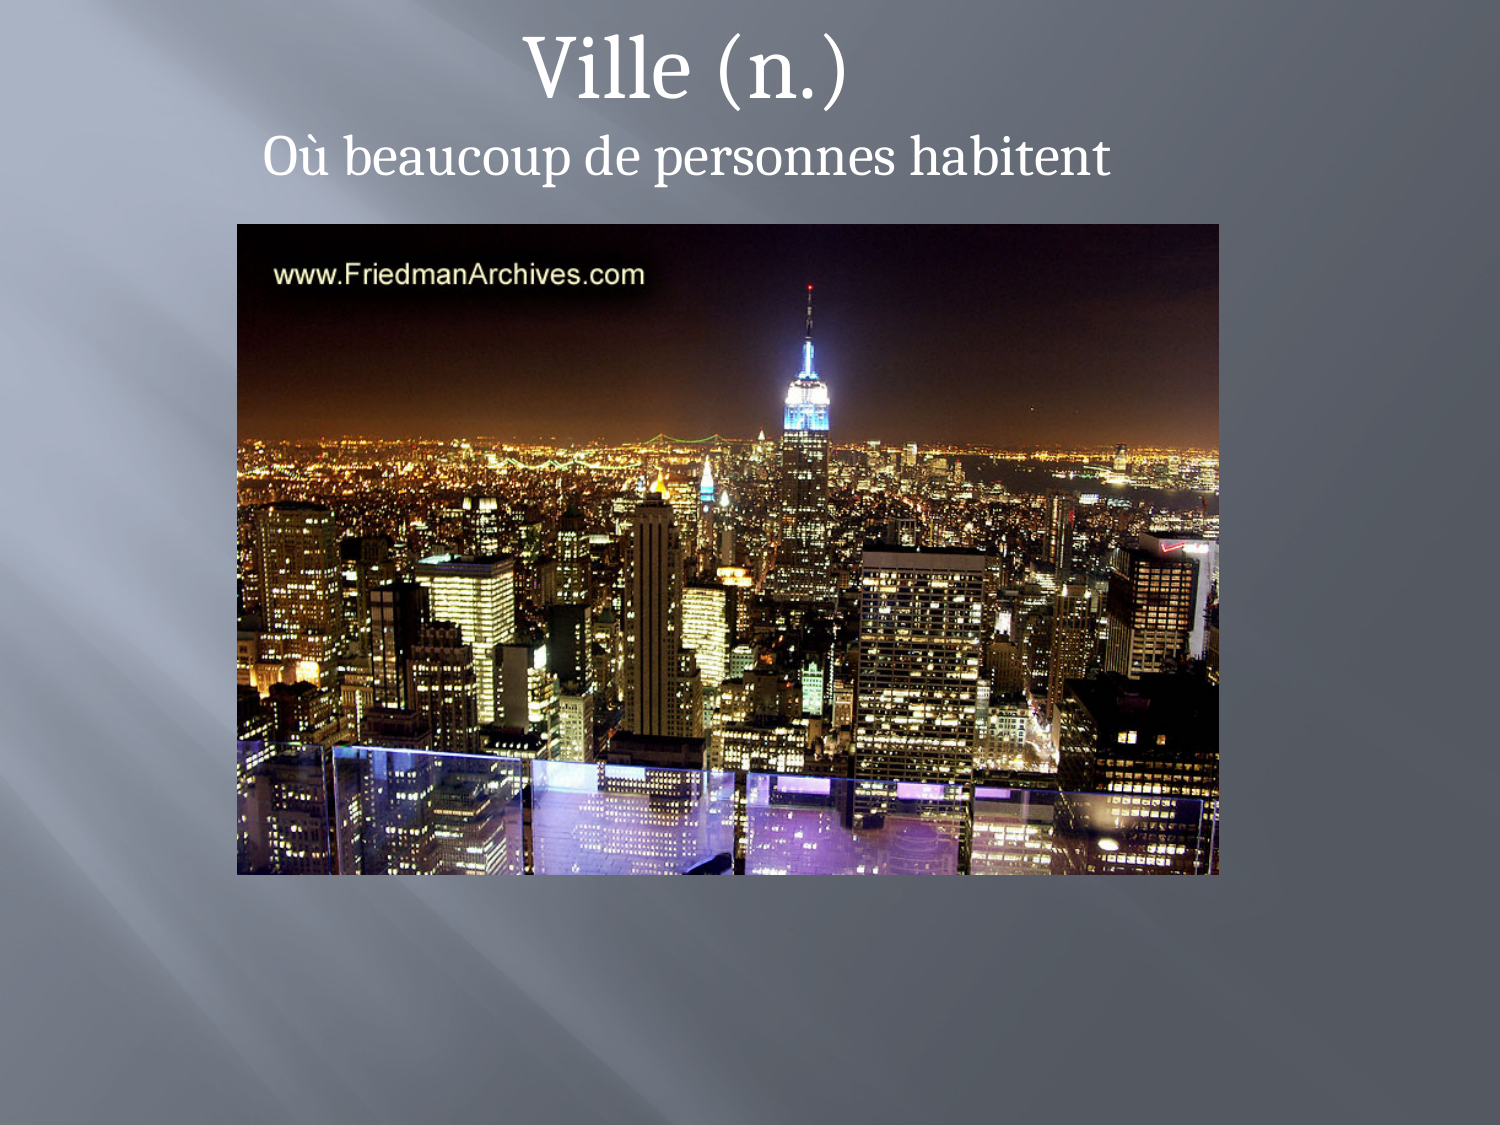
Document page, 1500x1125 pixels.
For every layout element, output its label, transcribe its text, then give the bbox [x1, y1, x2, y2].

text_box Ville (n.) Où beaucoup de personnes habitent [99, 0, 1275, 195]
picture [237, 224, 1219, 876]
